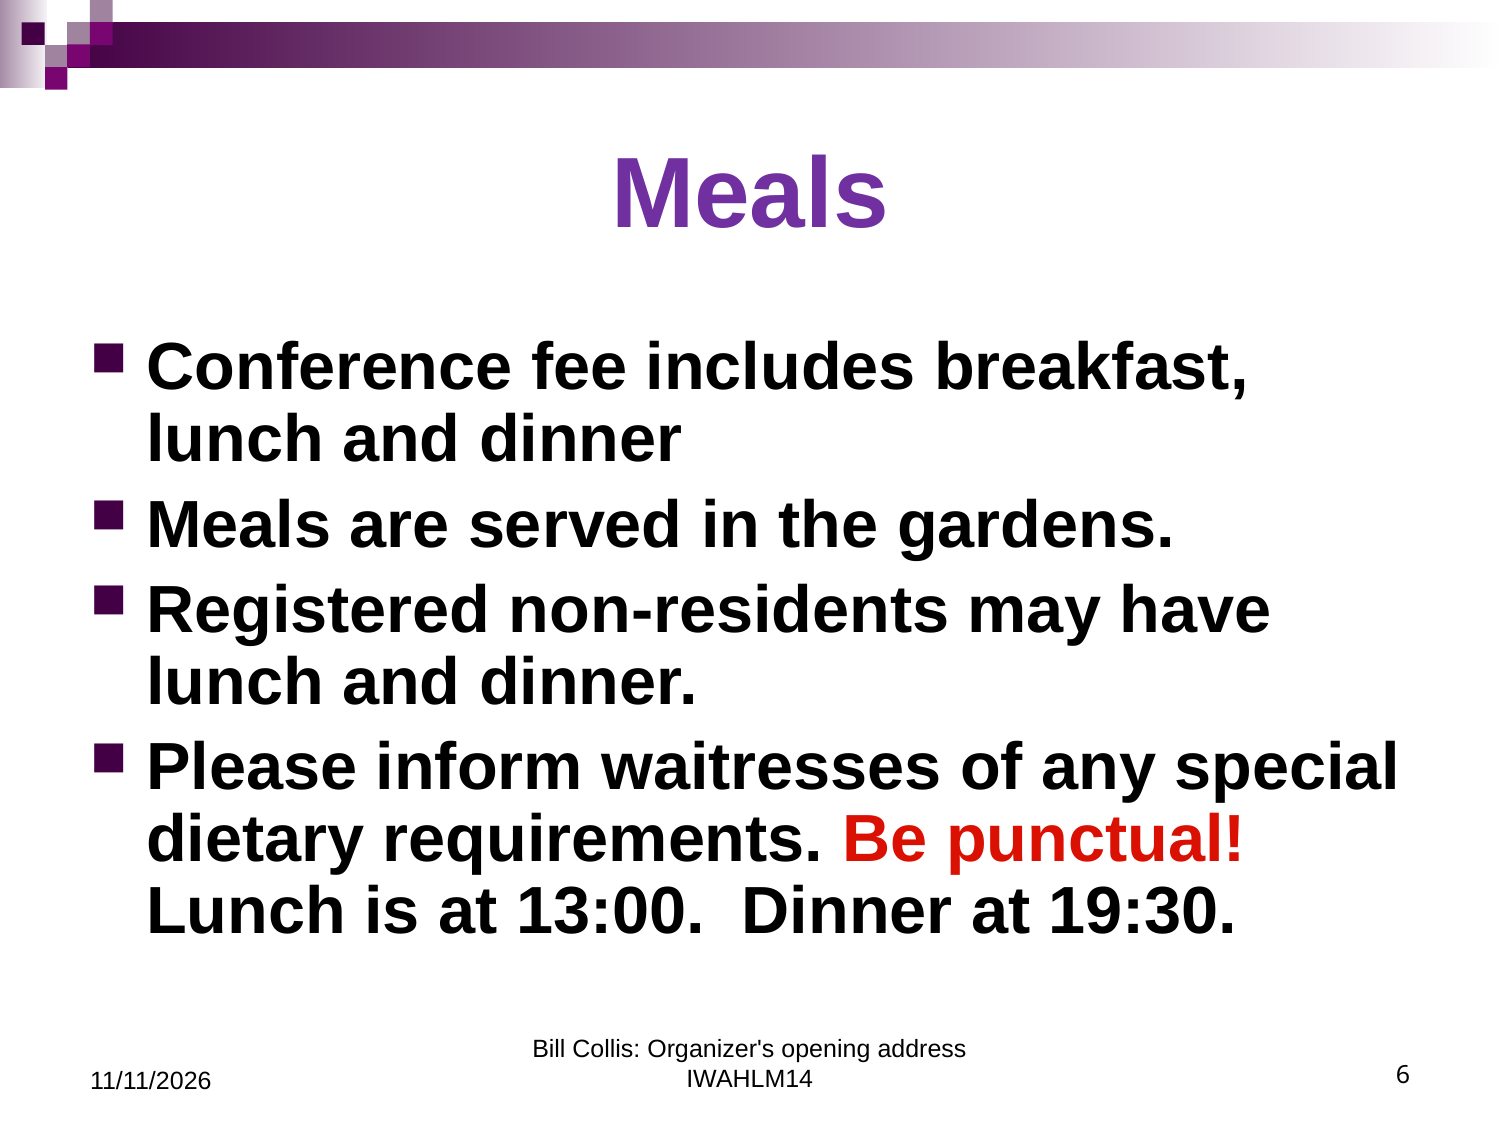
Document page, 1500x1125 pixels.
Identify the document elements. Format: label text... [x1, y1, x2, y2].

title Meals [75, 75, 1425, 300]
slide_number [75, 1047, 425, 1103]
list Conference fee includes breakfast, lunch and dinner Meals are served in the gardens. Registered non-residents may have lunch and dinner. Please inform waitresses of any special dietary requirements. Be punctual! Lunch is at 13:00. Dinner at 19:30. [75, 324, 1425, 1047]
footer Bill Collis: Organizer's opening address IWAHLM14 [512, 1047, 988, 1100]
slide_number 6 [1074, 1047, 1425, 1100]
